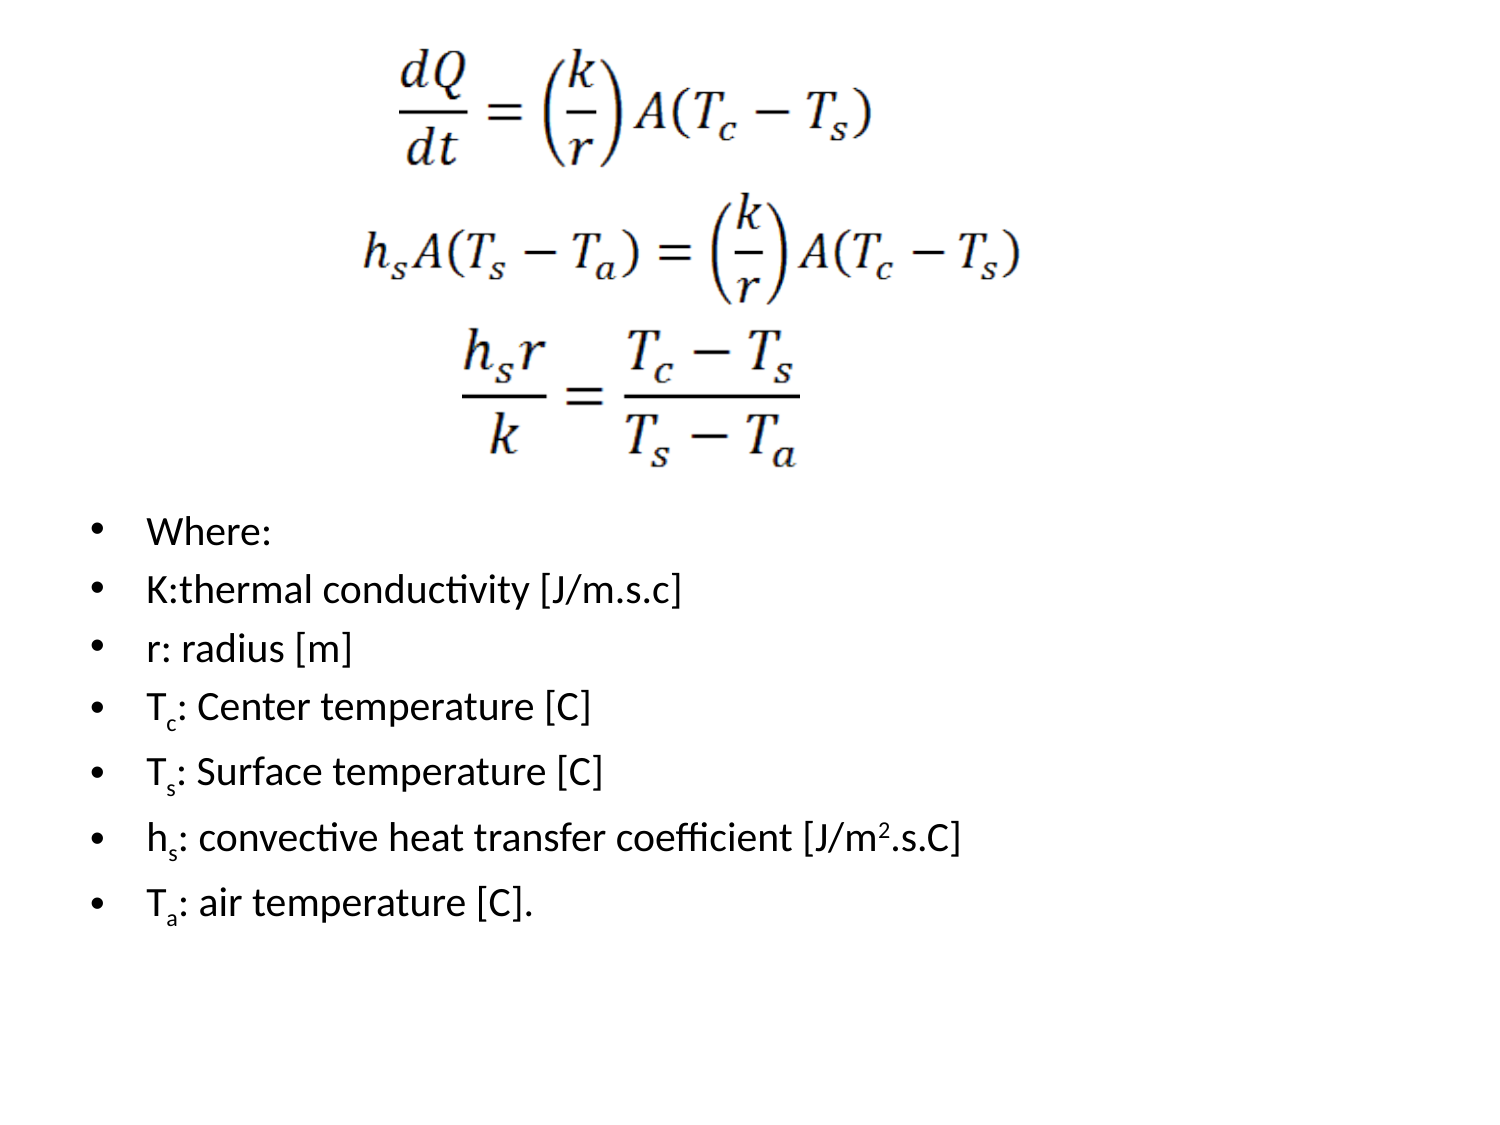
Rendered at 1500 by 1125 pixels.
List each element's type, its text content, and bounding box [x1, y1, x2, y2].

list Where: K:thermal conductivity [J/m.s.c] r: radius [m] Tc: Center temperature [C] Ts: Surface temperature [C] hs: convective heat transfer coefficient [J/m2.s.C] Ta: air temperature [C]. [75, 262, 1425, 1005]
picture [362, 187, 1026, 315]
picture [399, 43, 876, 179]
picture [462, 324, 801, 481]
